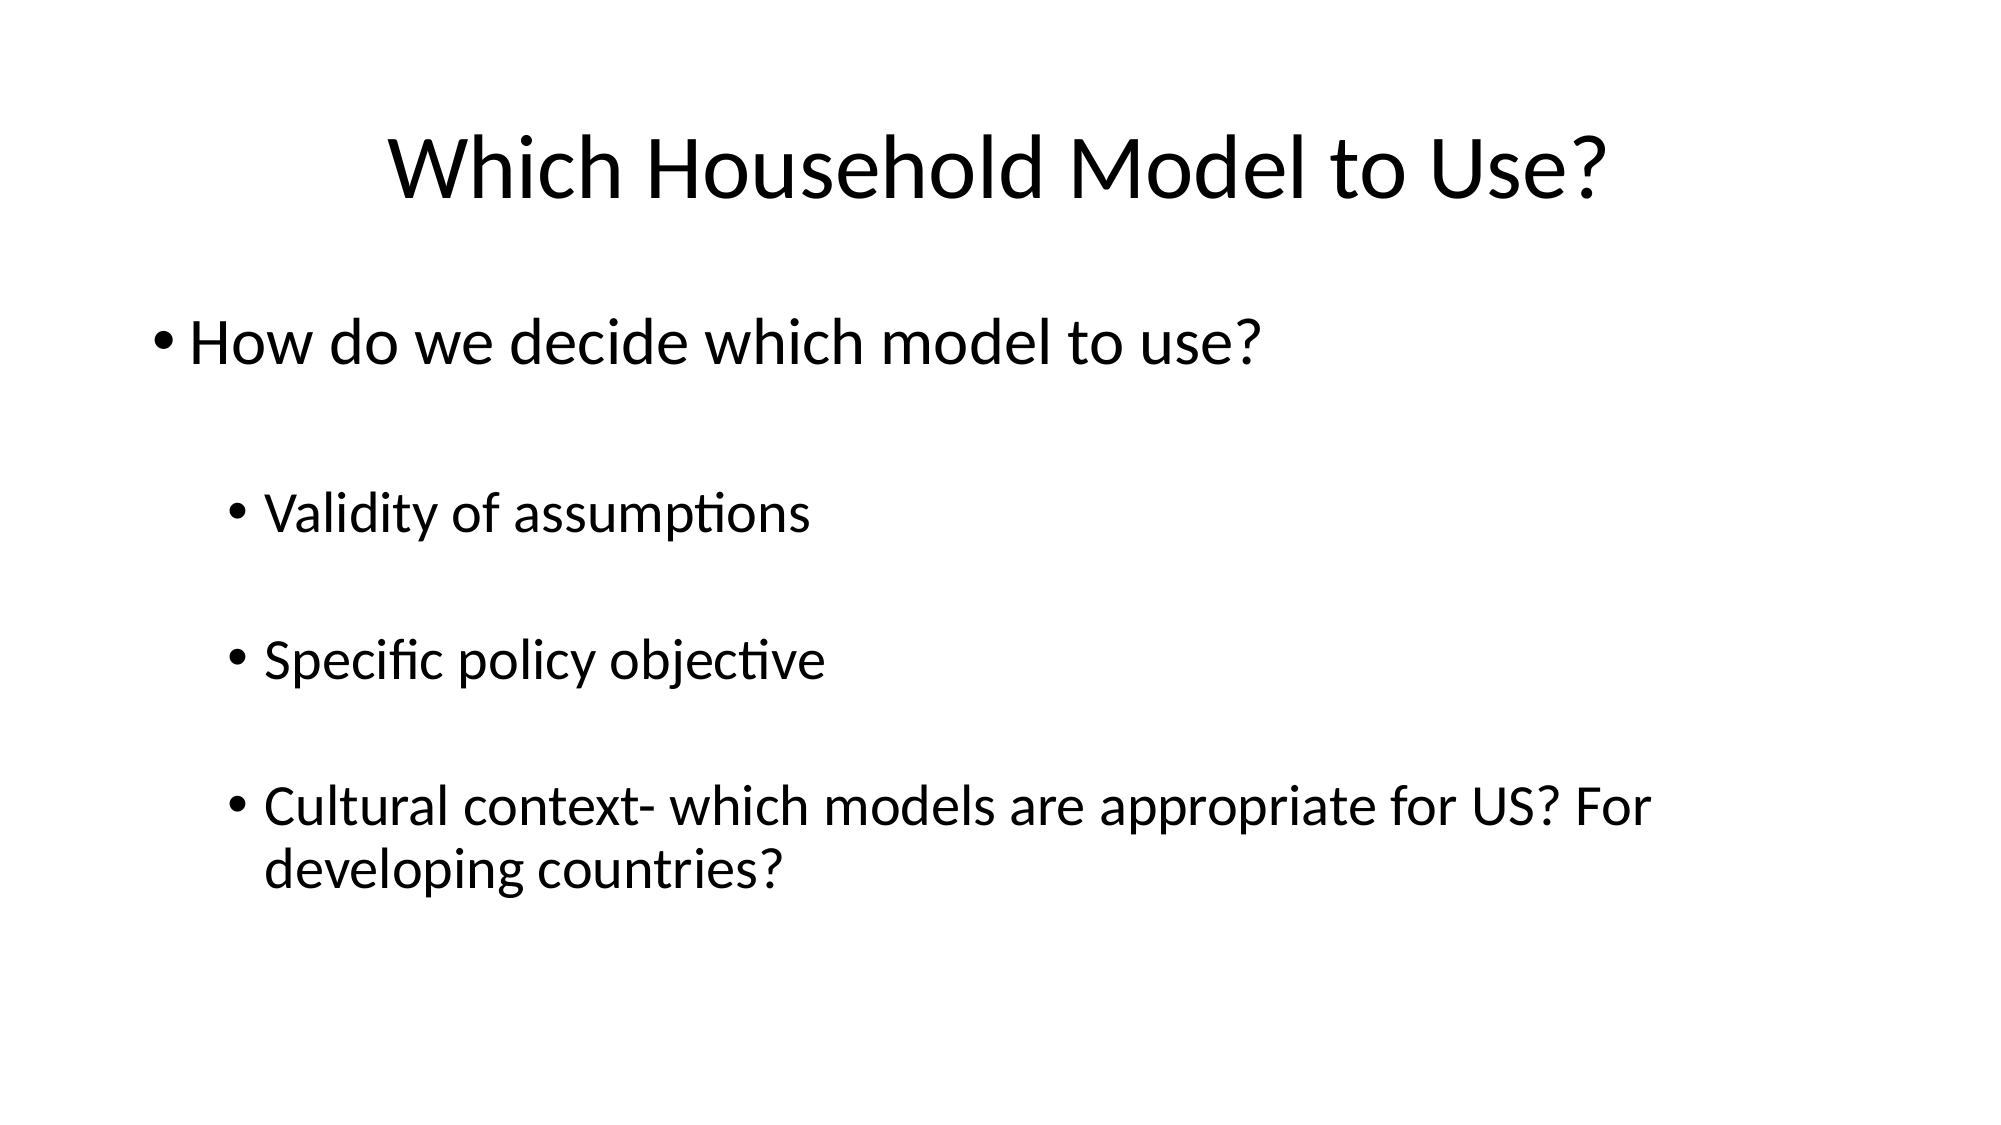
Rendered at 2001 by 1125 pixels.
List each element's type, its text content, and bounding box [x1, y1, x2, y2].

title Which Household Model to Use? [137, 59, 1863, 278]
list How do we decide which model to use? Validity of assumptions Specific policy objective Cultural context- which models are appropriate for US? For developing countries? [137, 299, 1863, 1014]
